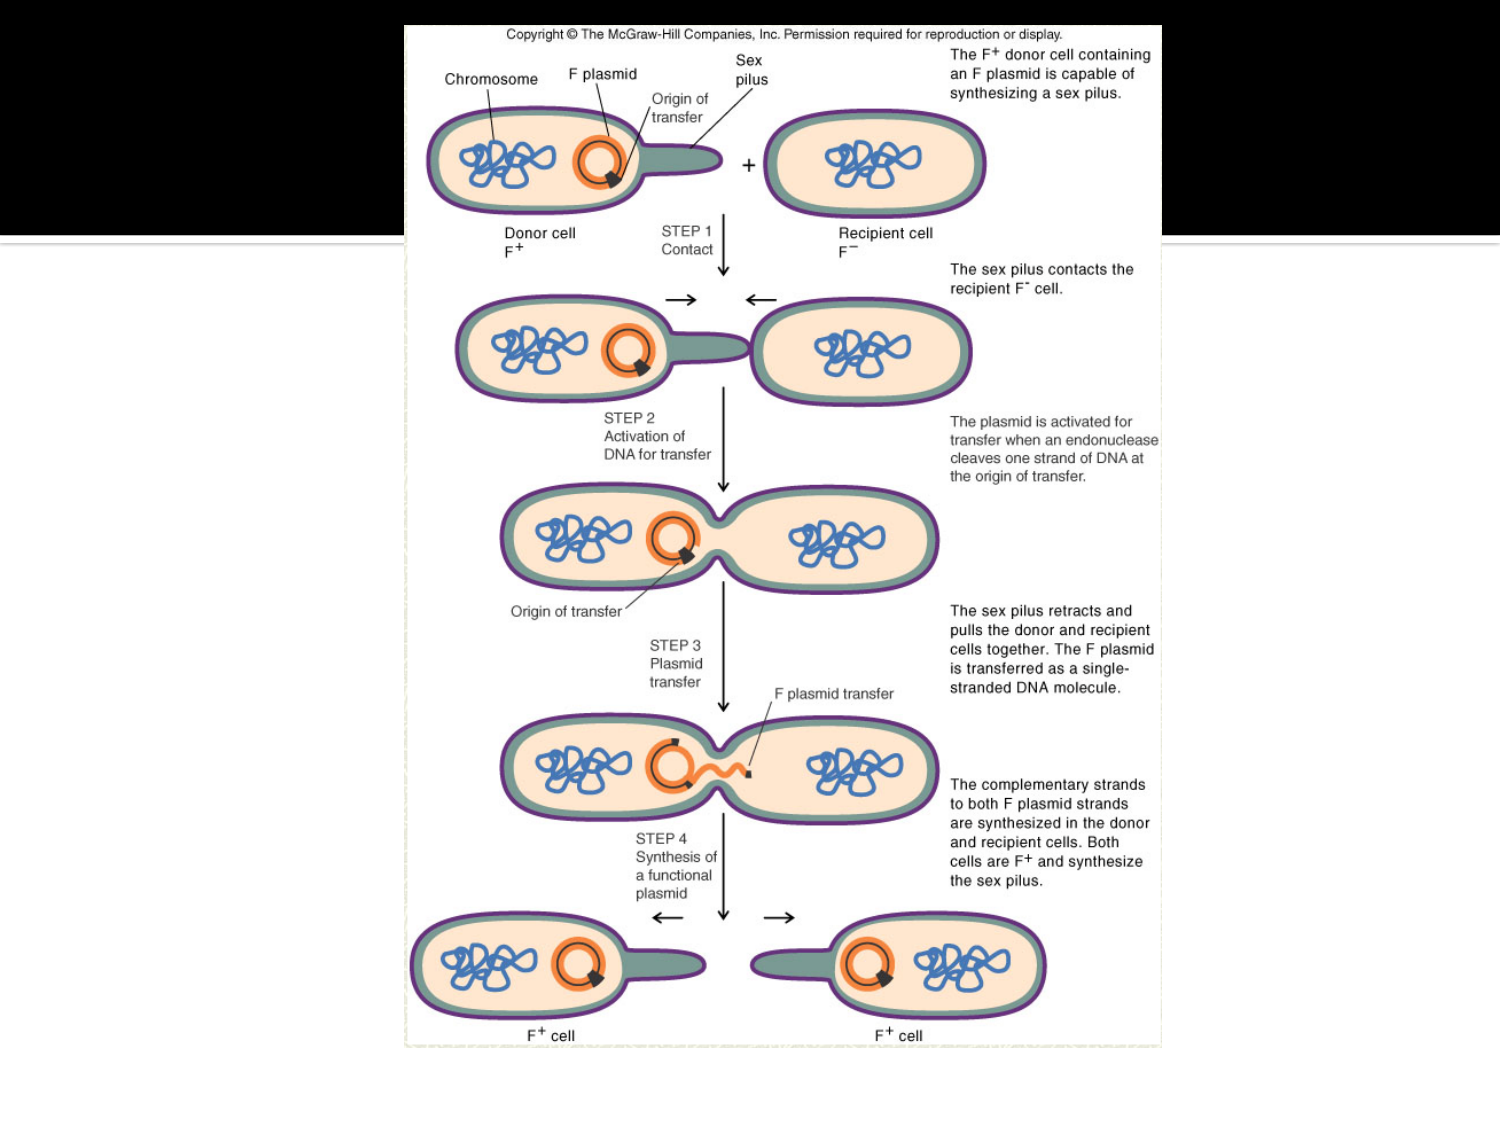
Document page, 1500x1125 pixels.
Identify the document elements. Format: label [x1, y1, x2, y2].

picture [404, 25, 1162, 1048]
